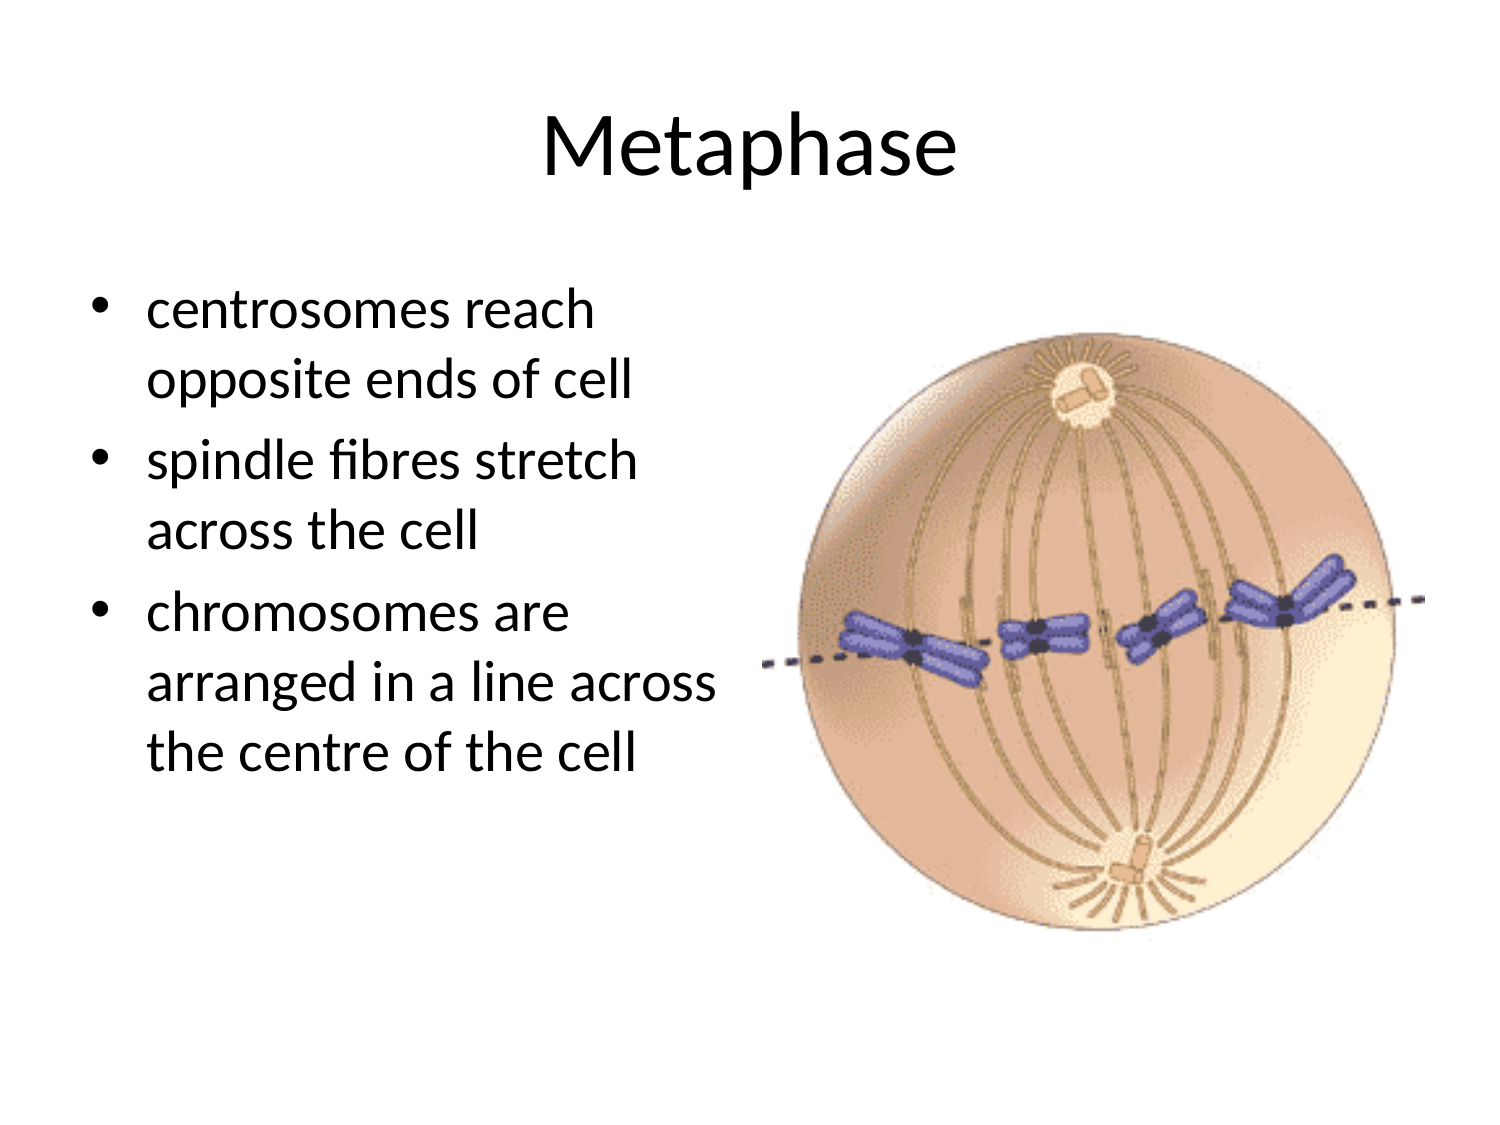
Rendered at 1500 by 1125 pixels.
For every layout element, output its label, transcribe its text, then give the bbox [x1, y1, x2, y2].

list centrosomes reach opposite ends of cell spindle fibres stretch across the cell chromosomes are arranged in a line across the centre of the cell [75, 262, 738, 1005]
title Metaphase [75, 45, 1425, 233]
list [762, 262, 1426, 1006]
